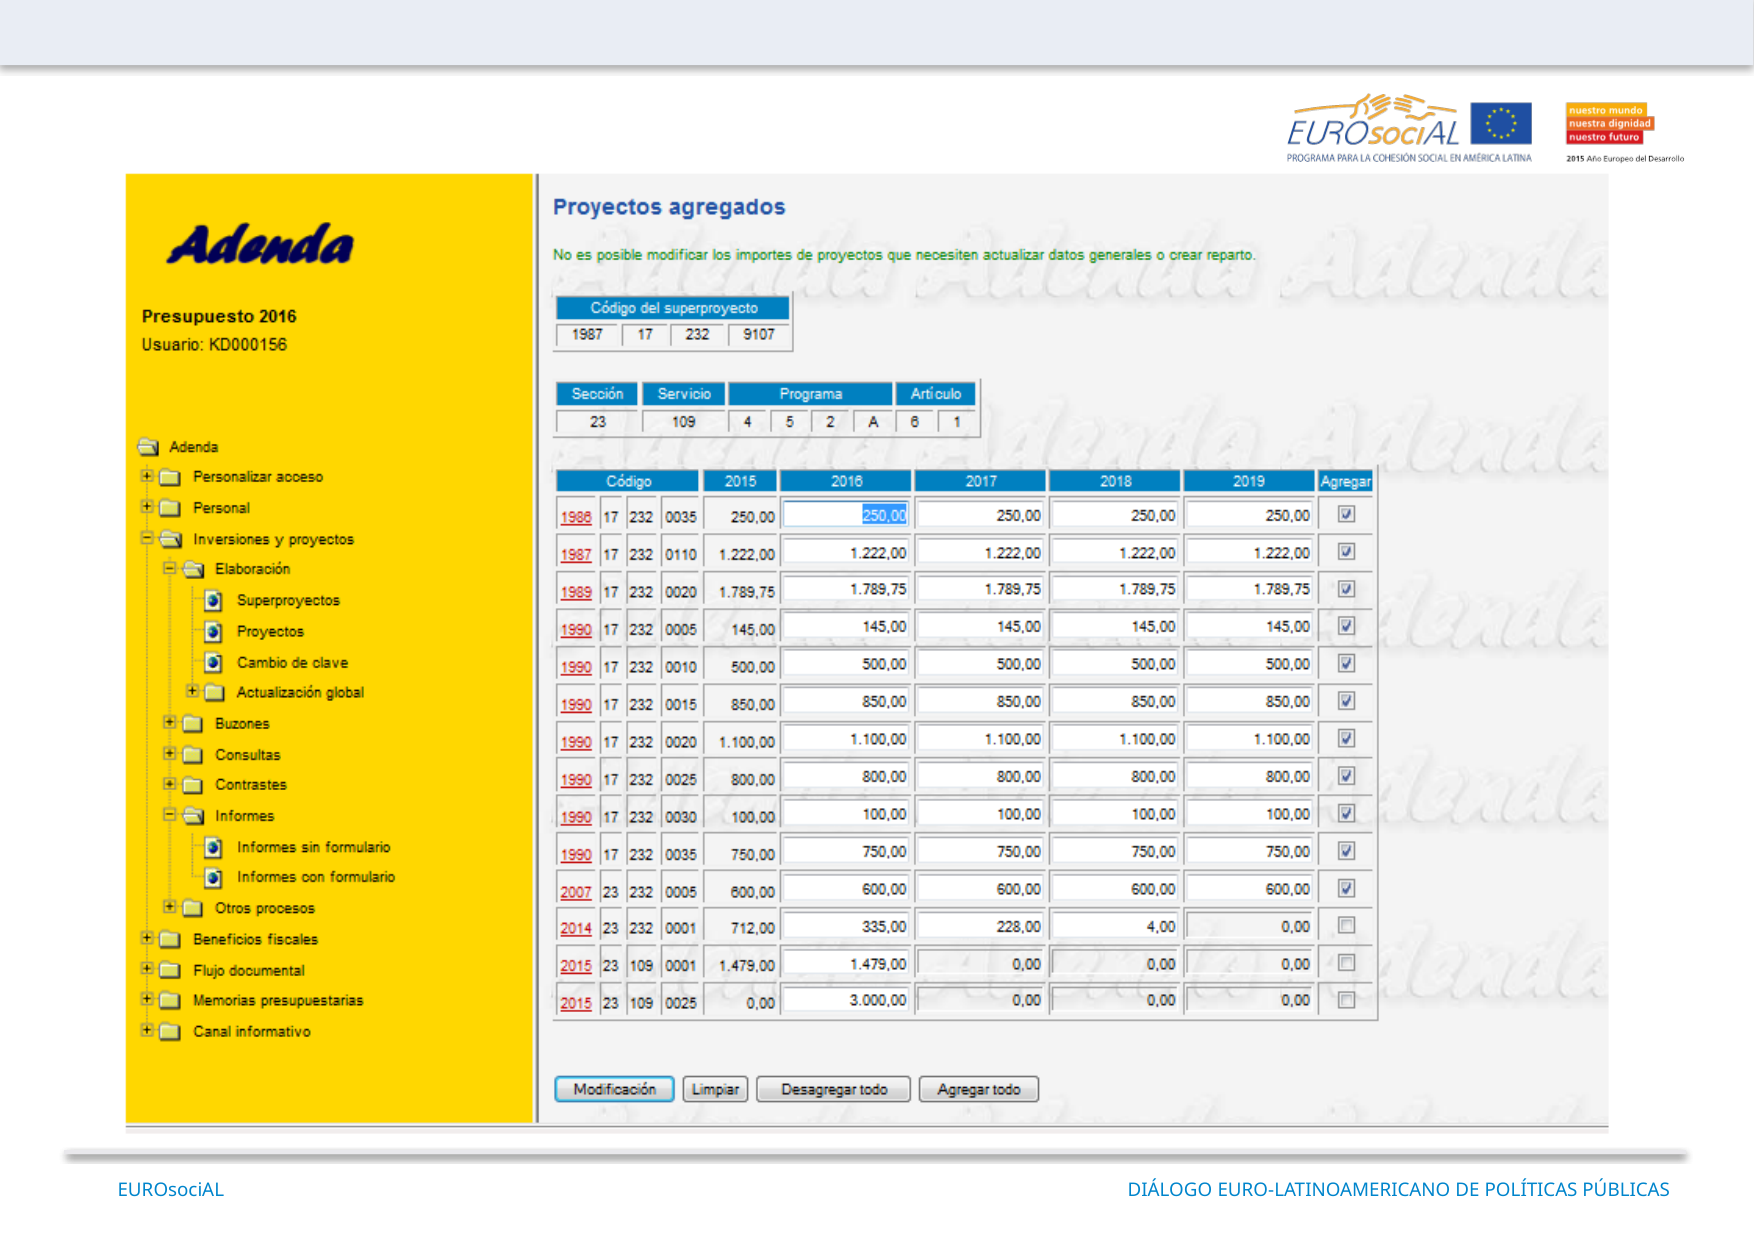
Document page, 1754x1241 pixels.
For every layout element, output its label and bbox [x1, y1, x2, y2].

picture [123, 88, 1692, 1138]
